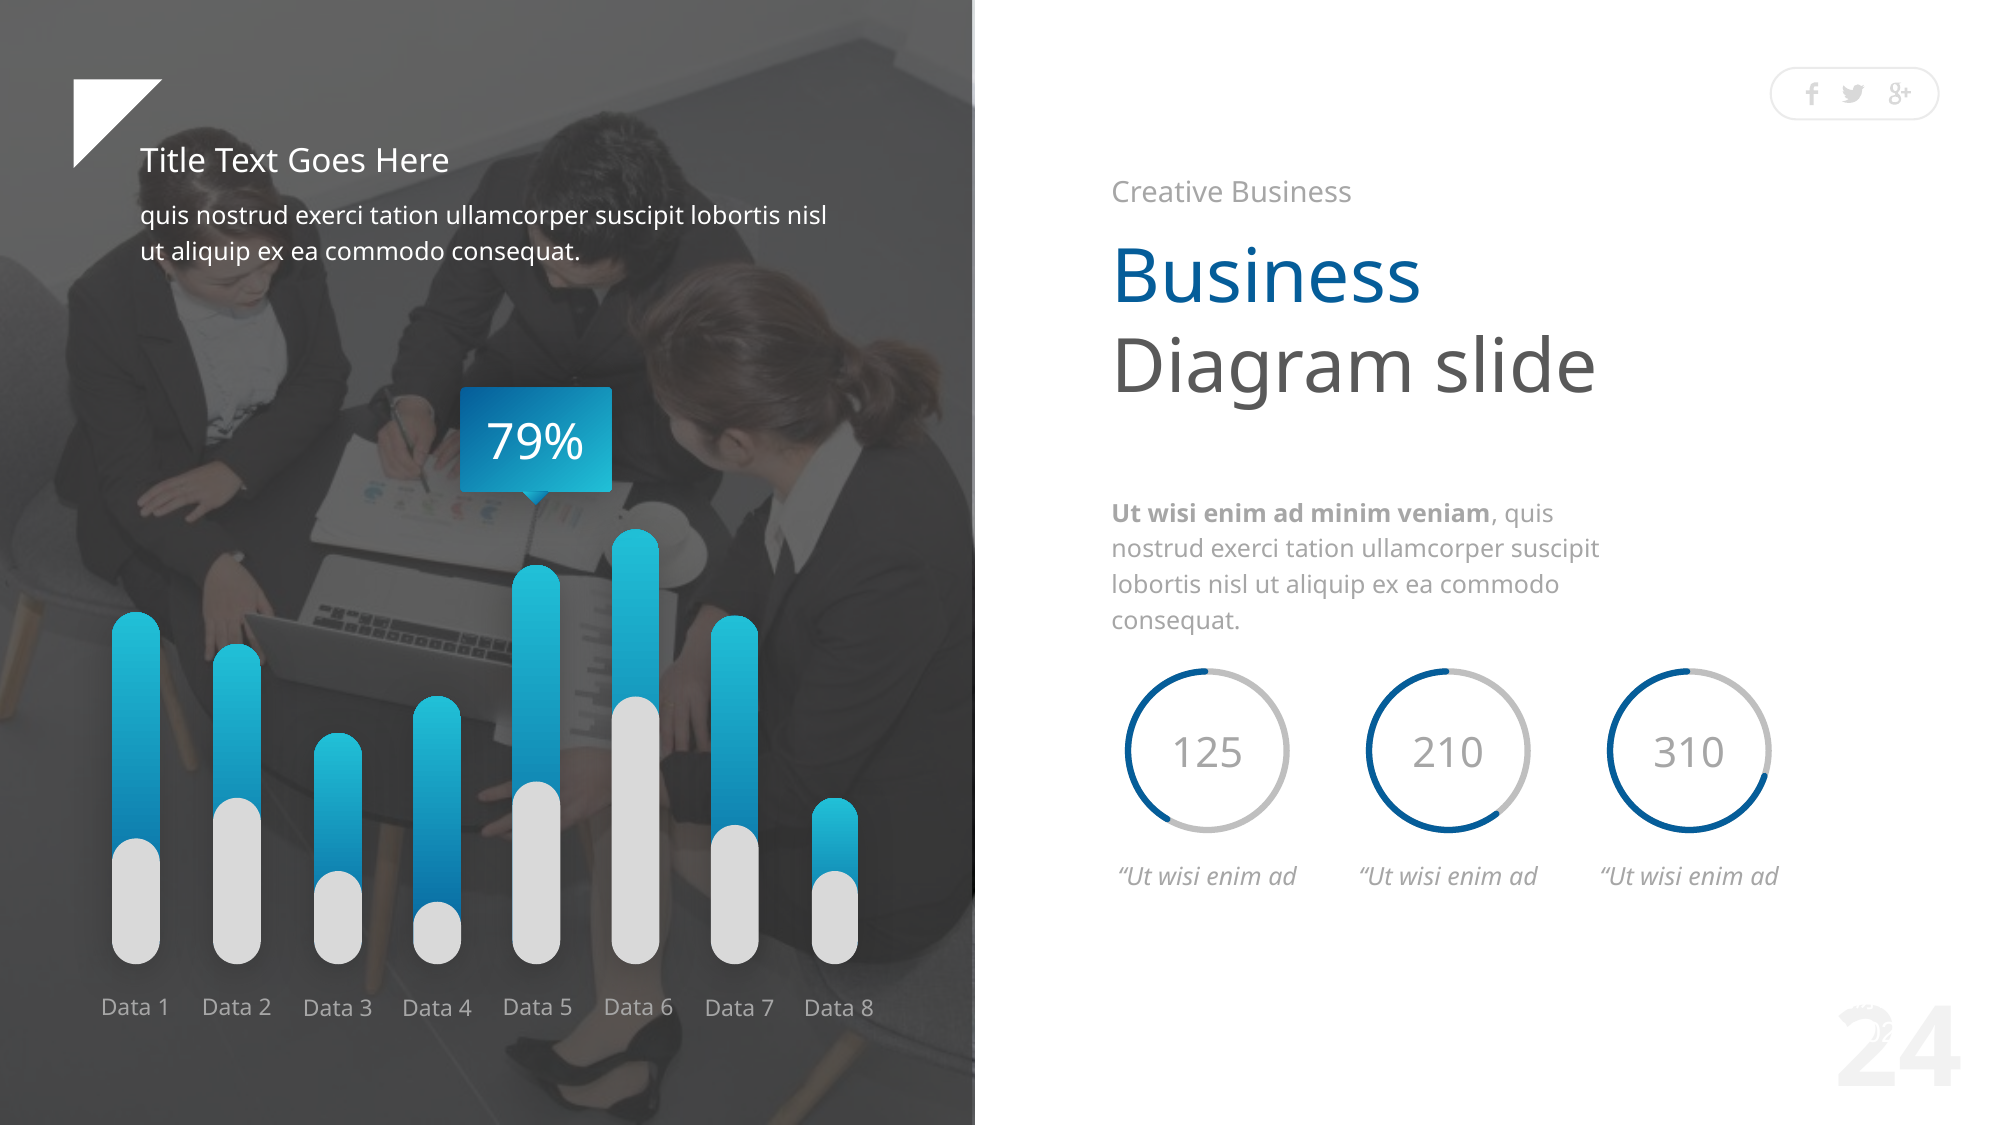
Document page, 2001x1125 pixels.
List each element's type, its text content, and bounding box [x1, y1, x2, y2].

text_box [1096, 671, 1318, 899]
text_box Creative Business [1096, 166, 1444, 217]
picture [0, 0, 975, 1125]
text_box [1337, 671, 1559, 899]
text_box Ut wisi enim ad minim veniam, quis nostrud exerci tation ullamcorper suscipit lobortis nisl ut aliquip ex ea commodo consequat. [1096, 483, 1638, 643]
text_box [460, 387, 612, 505]
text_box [1578, 671, 1800, 899]
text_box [82, 529, 893, 1034]
text_box Business Diagram slide [1096, 219, 1669, 415]
